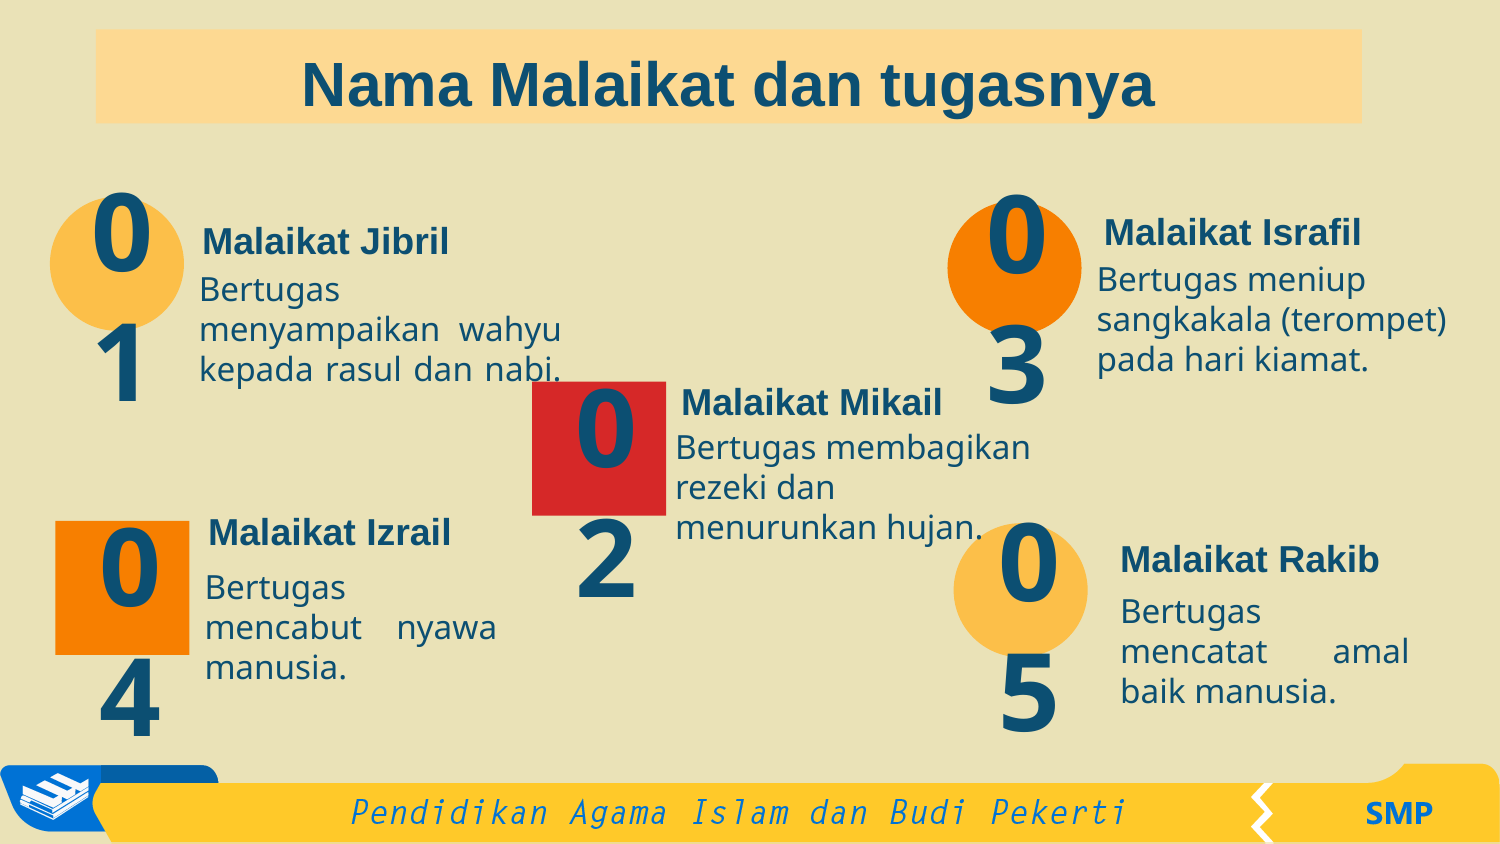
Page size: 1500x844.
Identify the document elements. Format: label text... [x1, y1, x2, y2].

title 05 [953, 543, 1106, 702]
subtitle Bertugas mencabut nyawa manusia. [189, 551, 513, 665]
title Nama Malaikat dan tugasnya [95, 29, 1362, 124]
subtitle Bertugas mencatat amal baik manusia. [1105, 575, 1425, 689]
subtitle Bertugas membagikan rezeki dan menurunkan hujan. [660, 411, 1049, 525]
subtitle Bertugas menyampaikan wahyu kepada rasul dan nabi. [184, 253, 578, 400]
text_box [55, 520, 190, 548]
title Malaikat Rakib [1105, 523, 1445, 595]
title 01 [46, 214, 187, 373]
title 04 [54, 548, 207, 707]
title Malaikat Israfil [1070, 196, 1396, 268]
text_box [532, 381, 660, 409]
text_box [973, 525, 1069, 543]
title 03 [941, 216, 1081, 375]
text_box [972, 200, 1057, 216]
text_box [72, 196, 162, 214]
title 02 [530, 409, 682, 568]
title Malaikat Izrail [191, 496, 469, 551]
picture [0, 763, 1500, 844]
title Malaikat Jibril [187, 205, 494, 253]
subtitle Bertugas meniup sangkakala (terompet) pada hari kiamat. [1081, 242, 1485, 397]
title Malaikat Mikail [660, 366, 965, 411]
